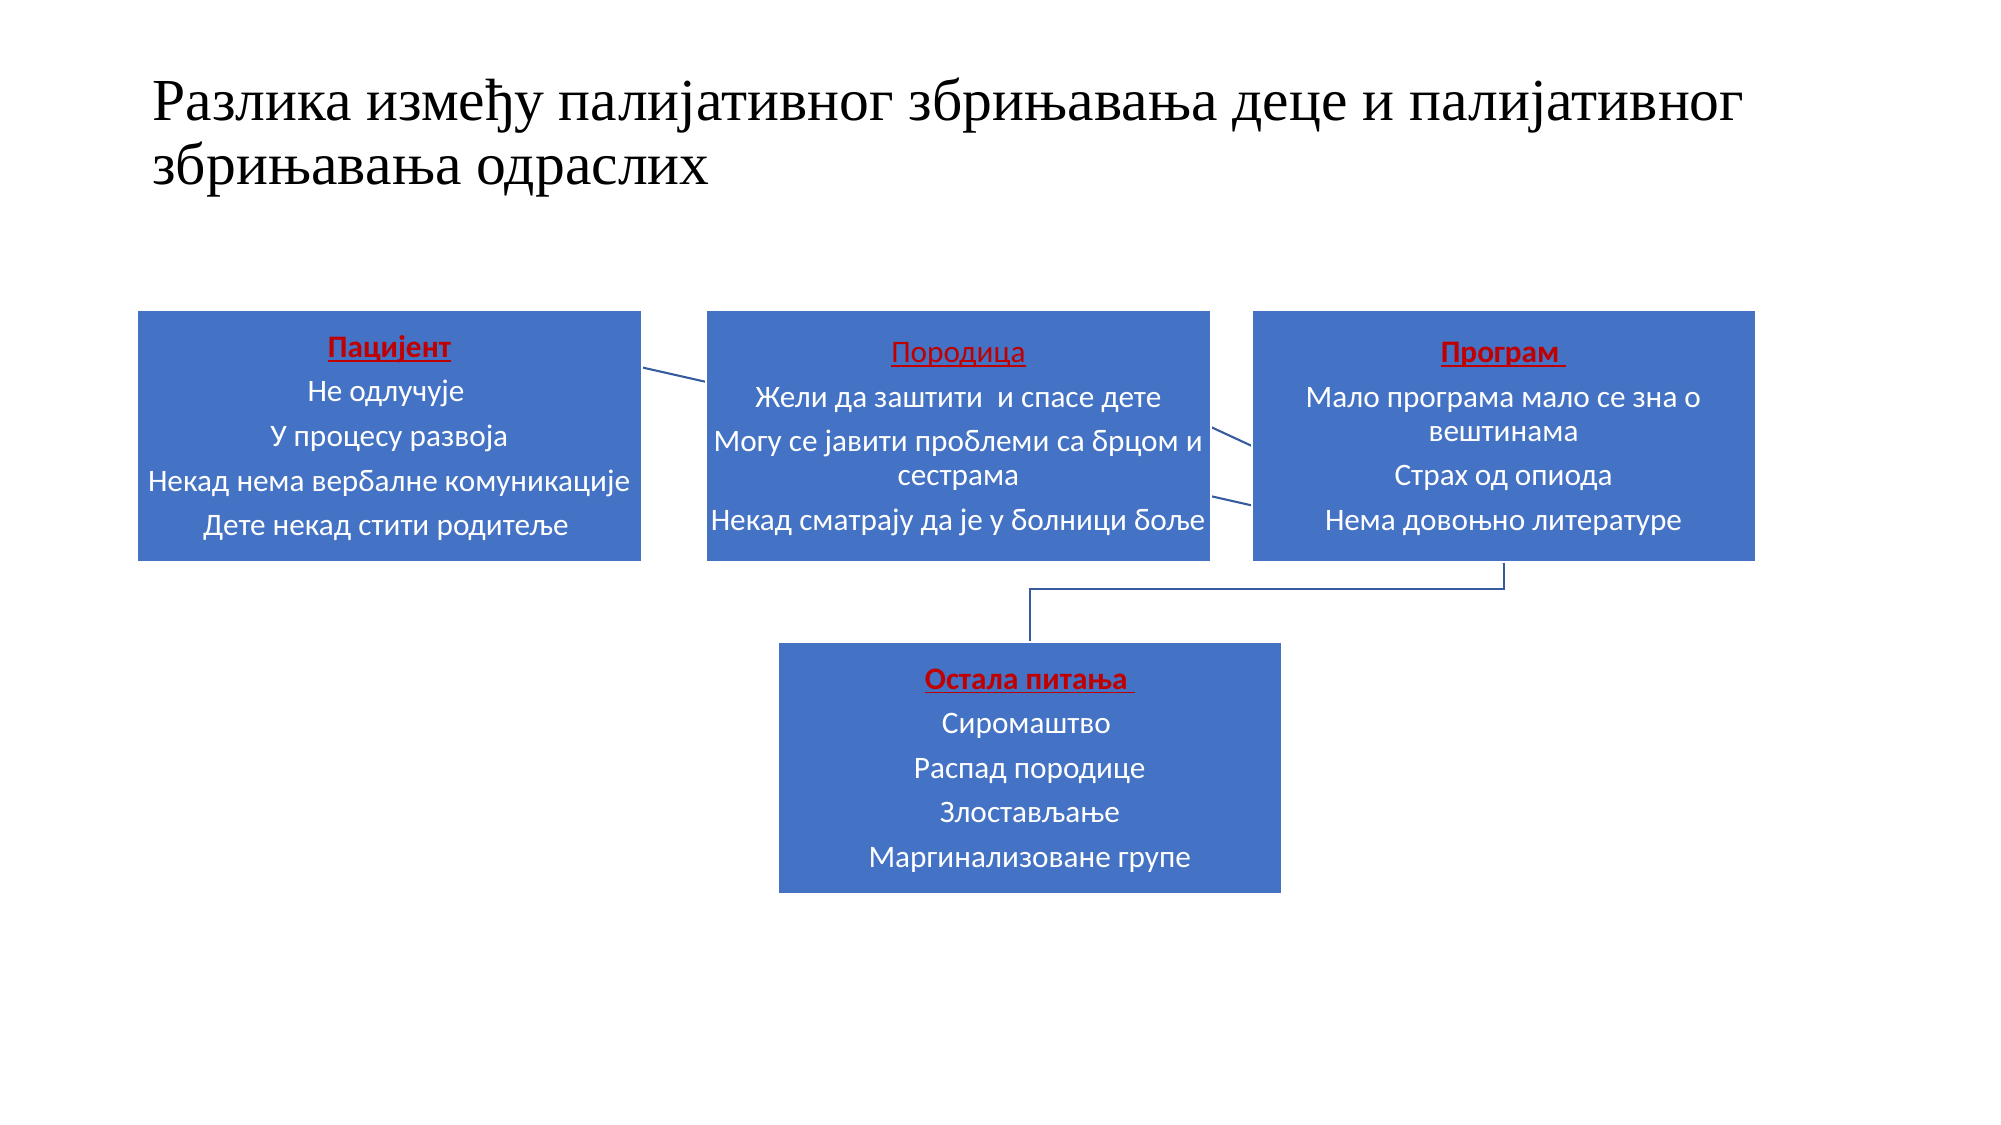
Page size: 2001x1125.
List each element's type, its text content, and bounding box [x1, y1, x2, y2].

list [137, 299, 1863, 1014]
title Разлика између палијативног збрињавања деце и палијативног збрињавања одраслих [137, 59, 1863, 278]
